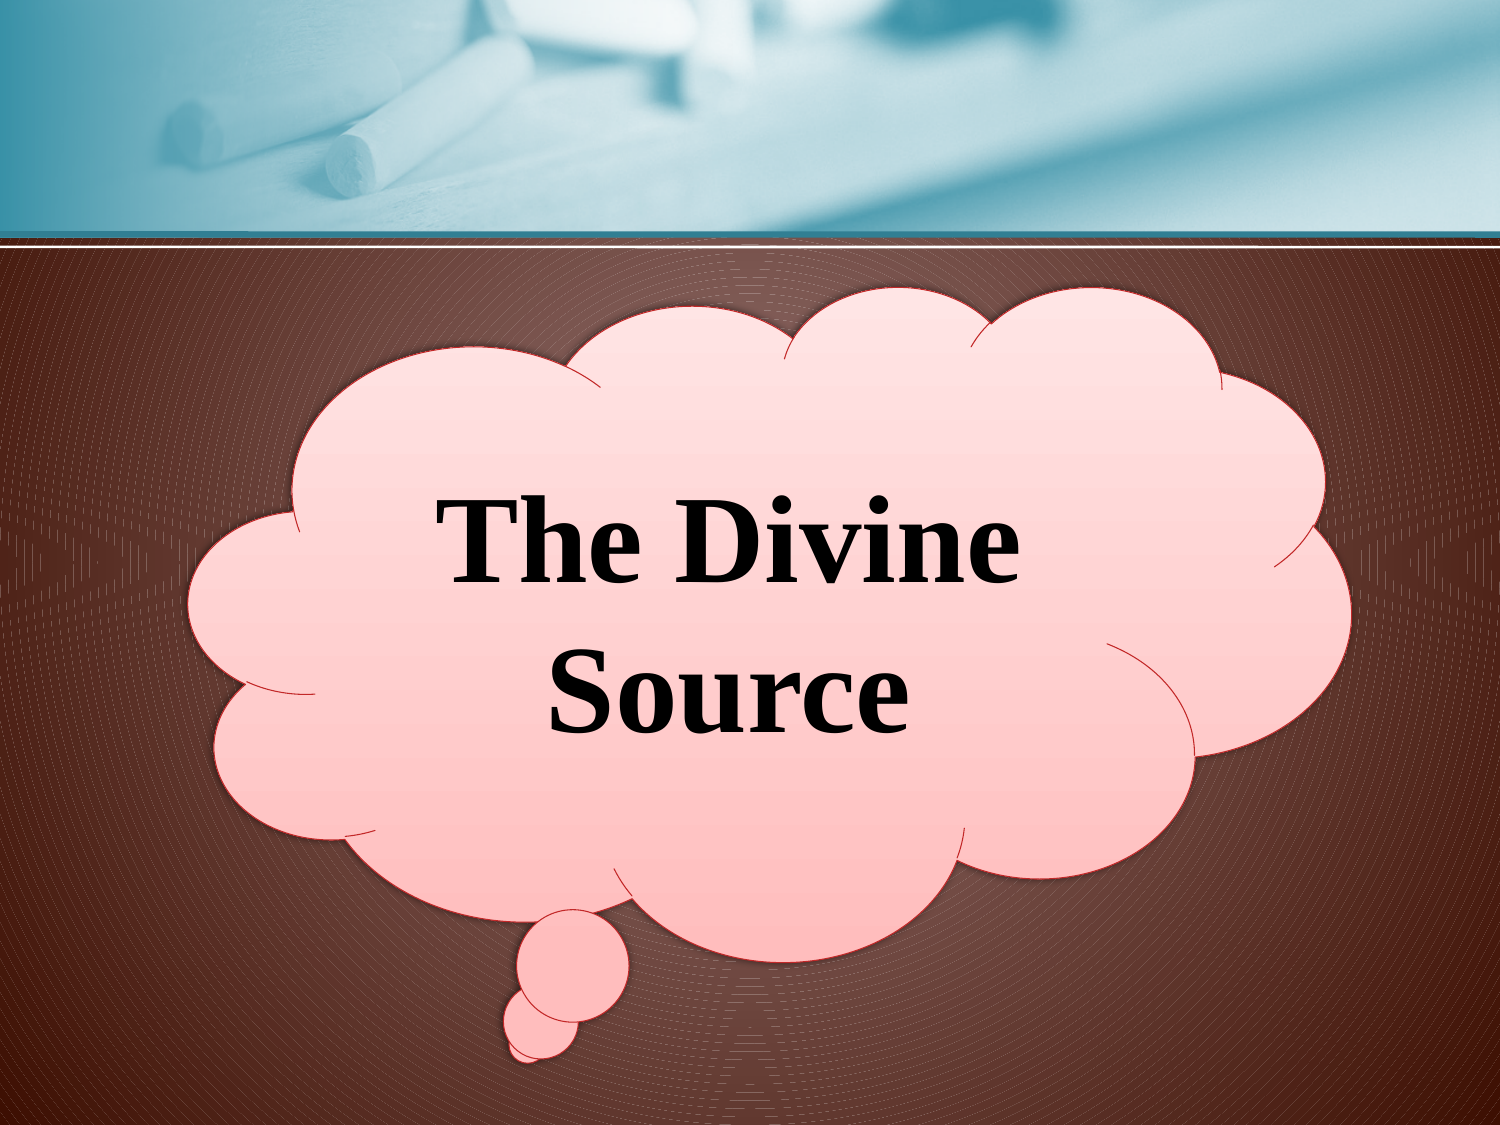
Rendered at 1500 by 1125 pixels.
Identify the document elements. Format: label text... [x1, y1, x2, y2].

text_box The Divine Source [187, 286, 1353, 1064]
